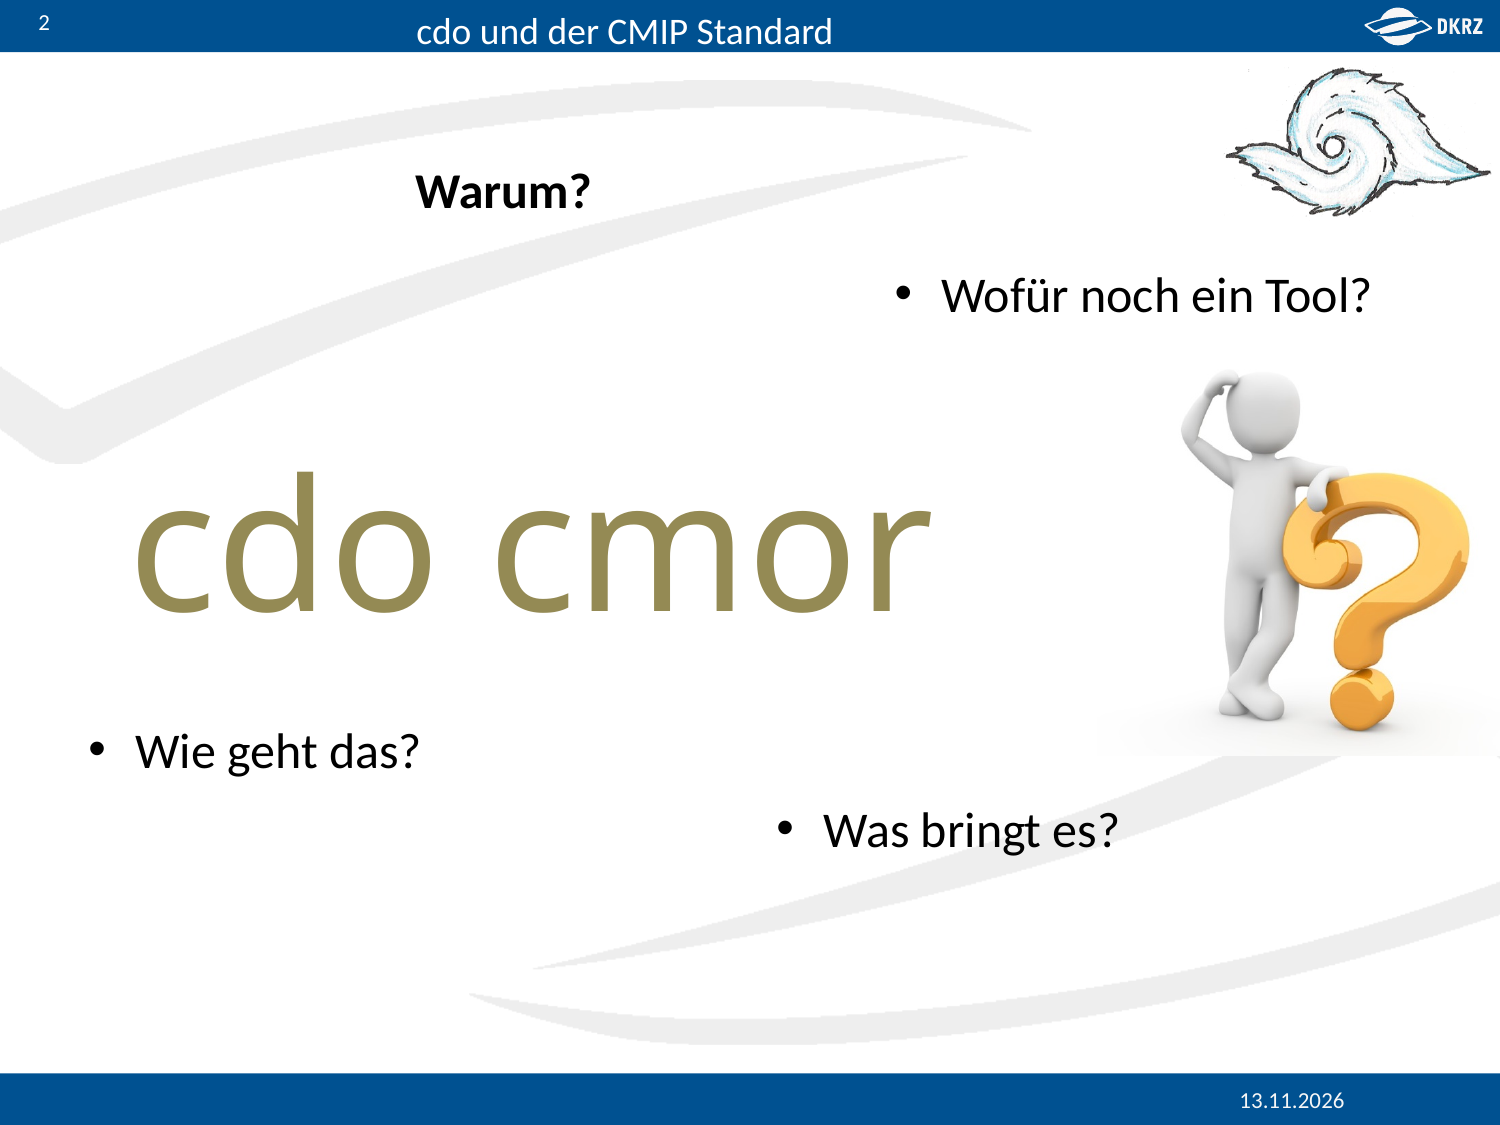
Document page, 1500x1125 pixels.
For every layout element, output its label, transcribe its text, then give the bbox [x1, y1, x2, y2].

text_box cdo cmor [113, 420, 1092, 656]
text_box Wofür noch ein Tool? [879, 254, 1388, 330]
picture [1222, 65, 1492, 223]
picture [0, 80, 1032, 464]
slide_number 2 [1, 0, 65, 53]
text_box Wie geht das? [73, 711, 438, 786]
picture [470, 352, 1500, 1044]
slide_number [1187, 1072, 1360, 1125]
text_box Was bringt es? [761, 790, 1136, 865]
text_box Warum? [400, 151, 607, 227]
